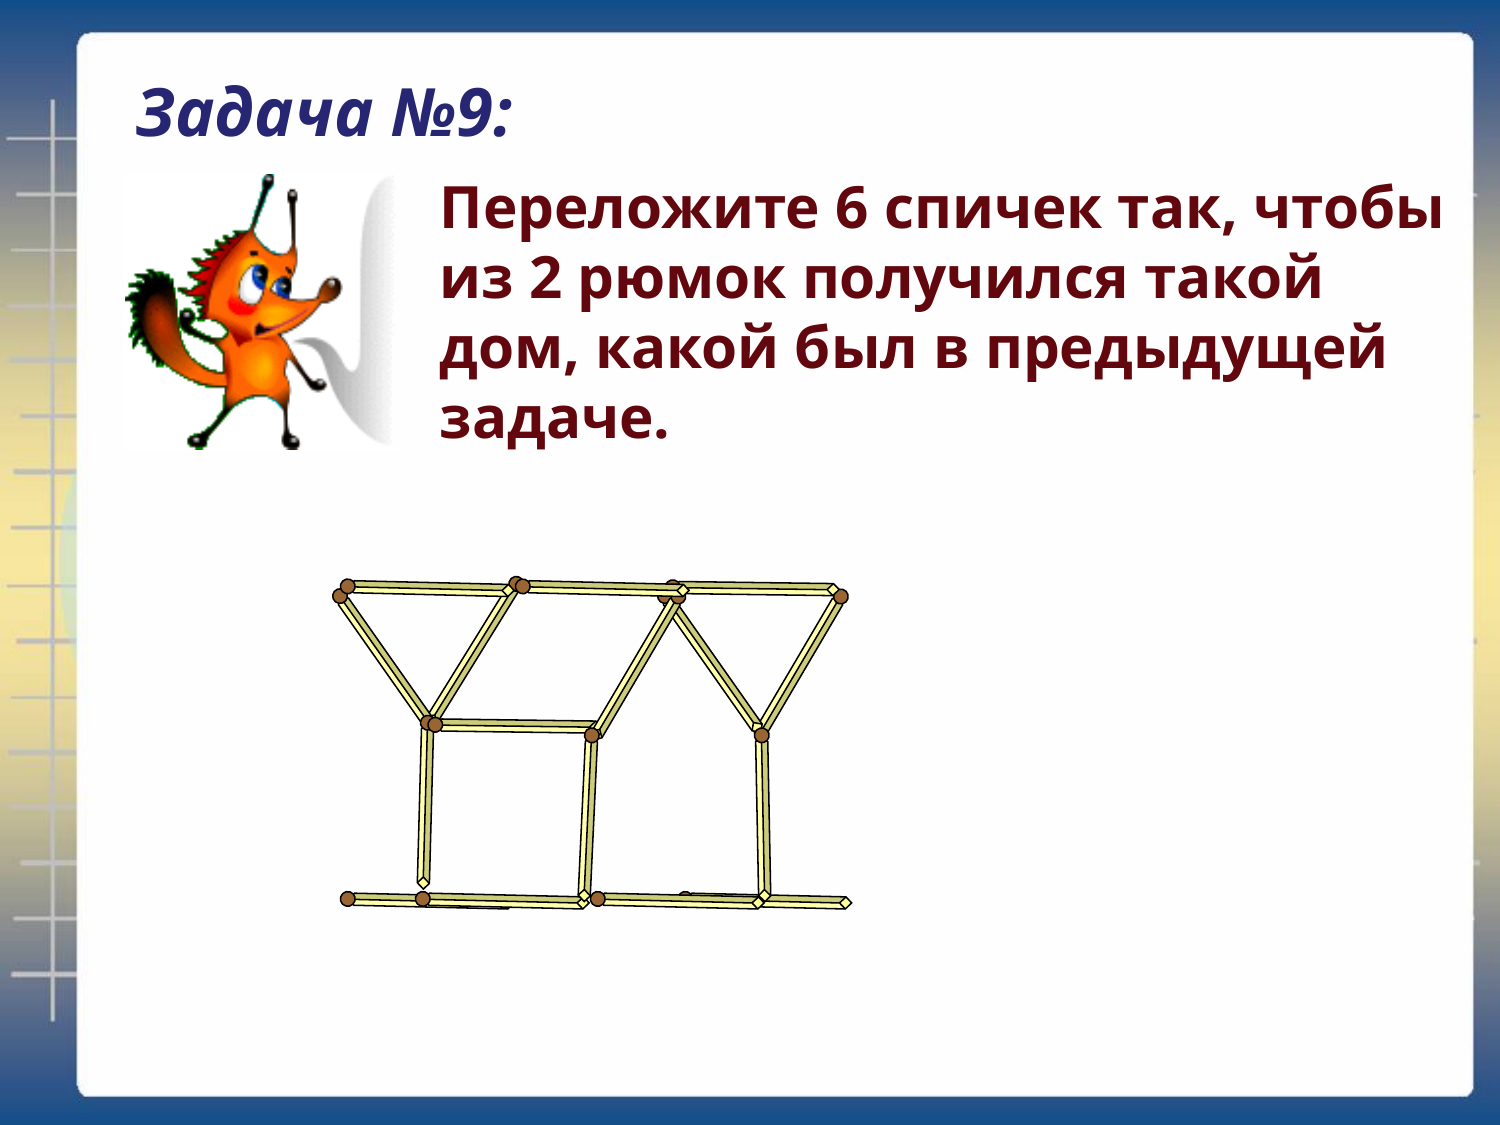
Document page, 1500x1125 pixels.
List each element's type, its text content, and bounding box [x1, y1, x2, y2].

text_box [450, 663, 576, 789]
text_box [454, 587, 538, 661]
text_box Задача №9: [120, 62, 528, 158]
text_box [438, 838, 564, 964]
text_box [363, 838, 435, 964]
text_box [613, 838, 739, 964]
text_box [525, 750, 651, 876]
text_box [363, 525, 489, 651]
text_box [705, 658, 773, 723]
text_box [538, 525, 664, 651]
text_box Переложите 6 спичек так, чтобы из 2 рюмок получился такой дом, какой был в предыдущей задаче. [424, 162, 1463, 458]
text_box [322, 597, 448, 723]
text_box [688, 525, 814, 651]
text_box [363, 738, 489, 836]
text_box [777, 601, 865, 727]
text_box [700, 750, 827, 876]
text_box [576, 601, 702, 727]
picture [0, 0, 1500, 1125]
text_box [743, 882, 827, 964]
